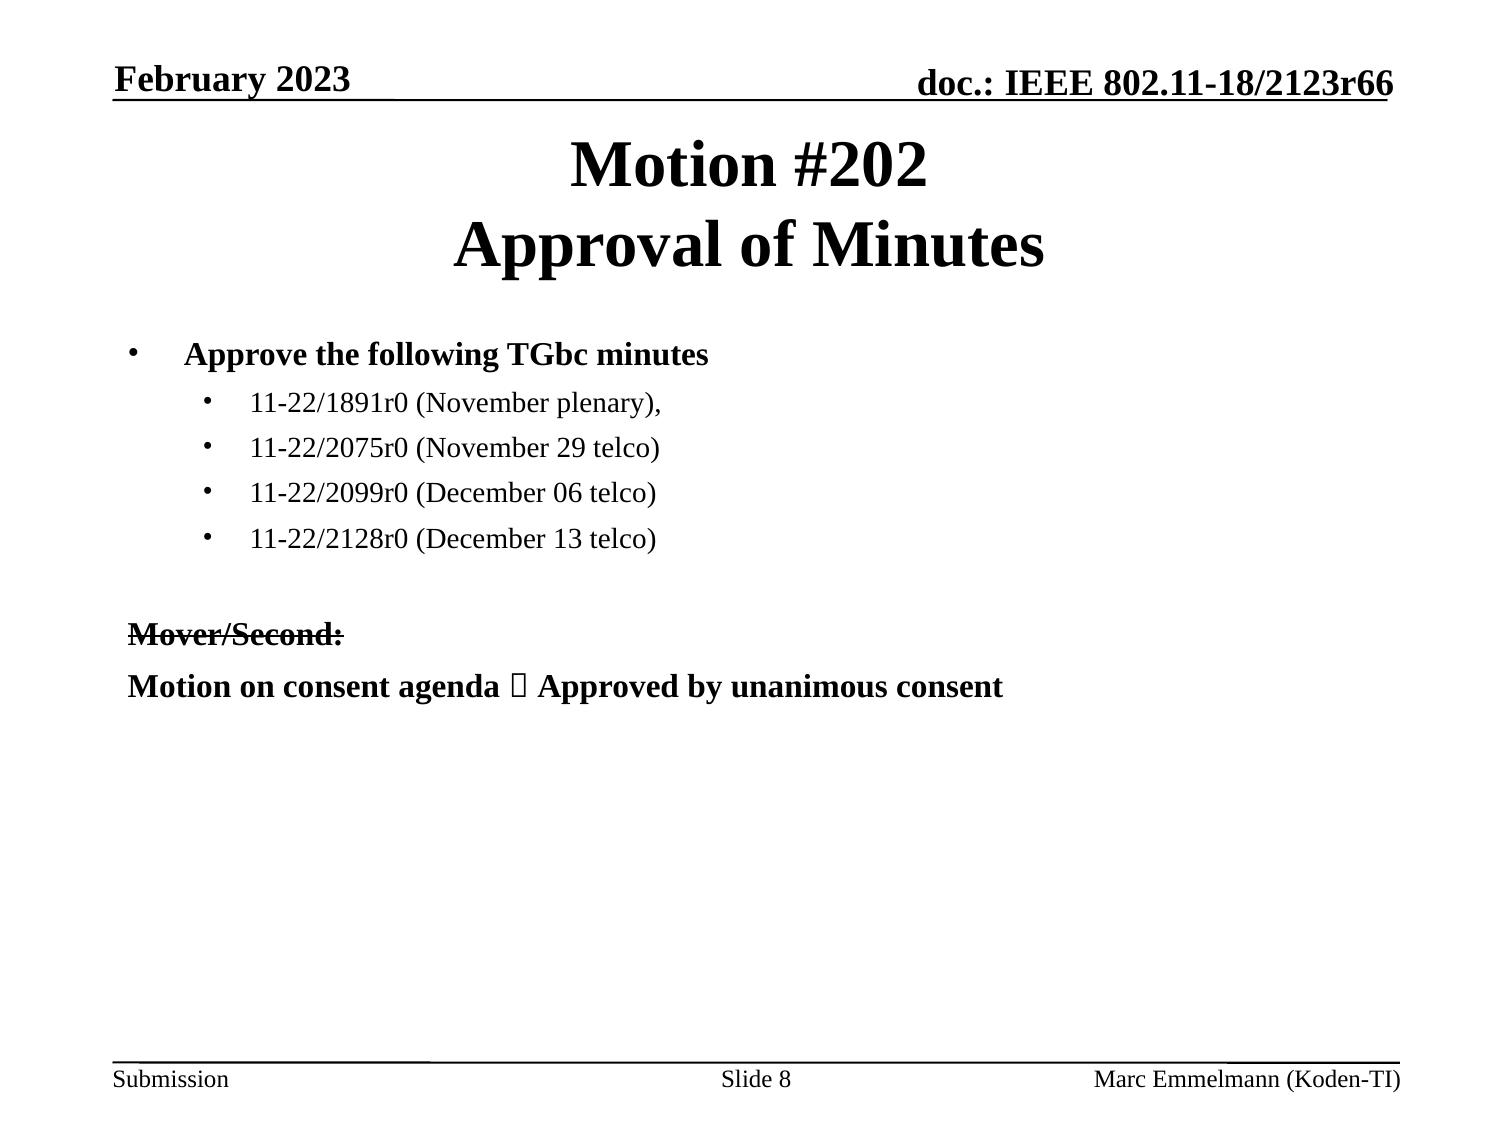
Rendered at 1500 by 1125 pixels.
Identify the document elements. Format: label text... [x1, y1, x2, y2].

footer Marc Emmelmann (Koden-TI) [878, 1061, 1402, 1093]
title Motion #202 Approval of Minutes [112, 112, 1388, 288]
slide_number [114, 54, 423, 100]
list Approve the following TGbc minutes 11-22/1891r0 (November plenary), 11-22/2075r0 (November 29 telco) 11-22/2099r0 (December 06 telco) 11-22/2128r0 (December 13 telco) Mover/Second: Motion on consent agenda  Approved by unanimous consent [112, 324, 1388, 1000]
slide_number Slide 8 [712, 1061, 800, 1123]
